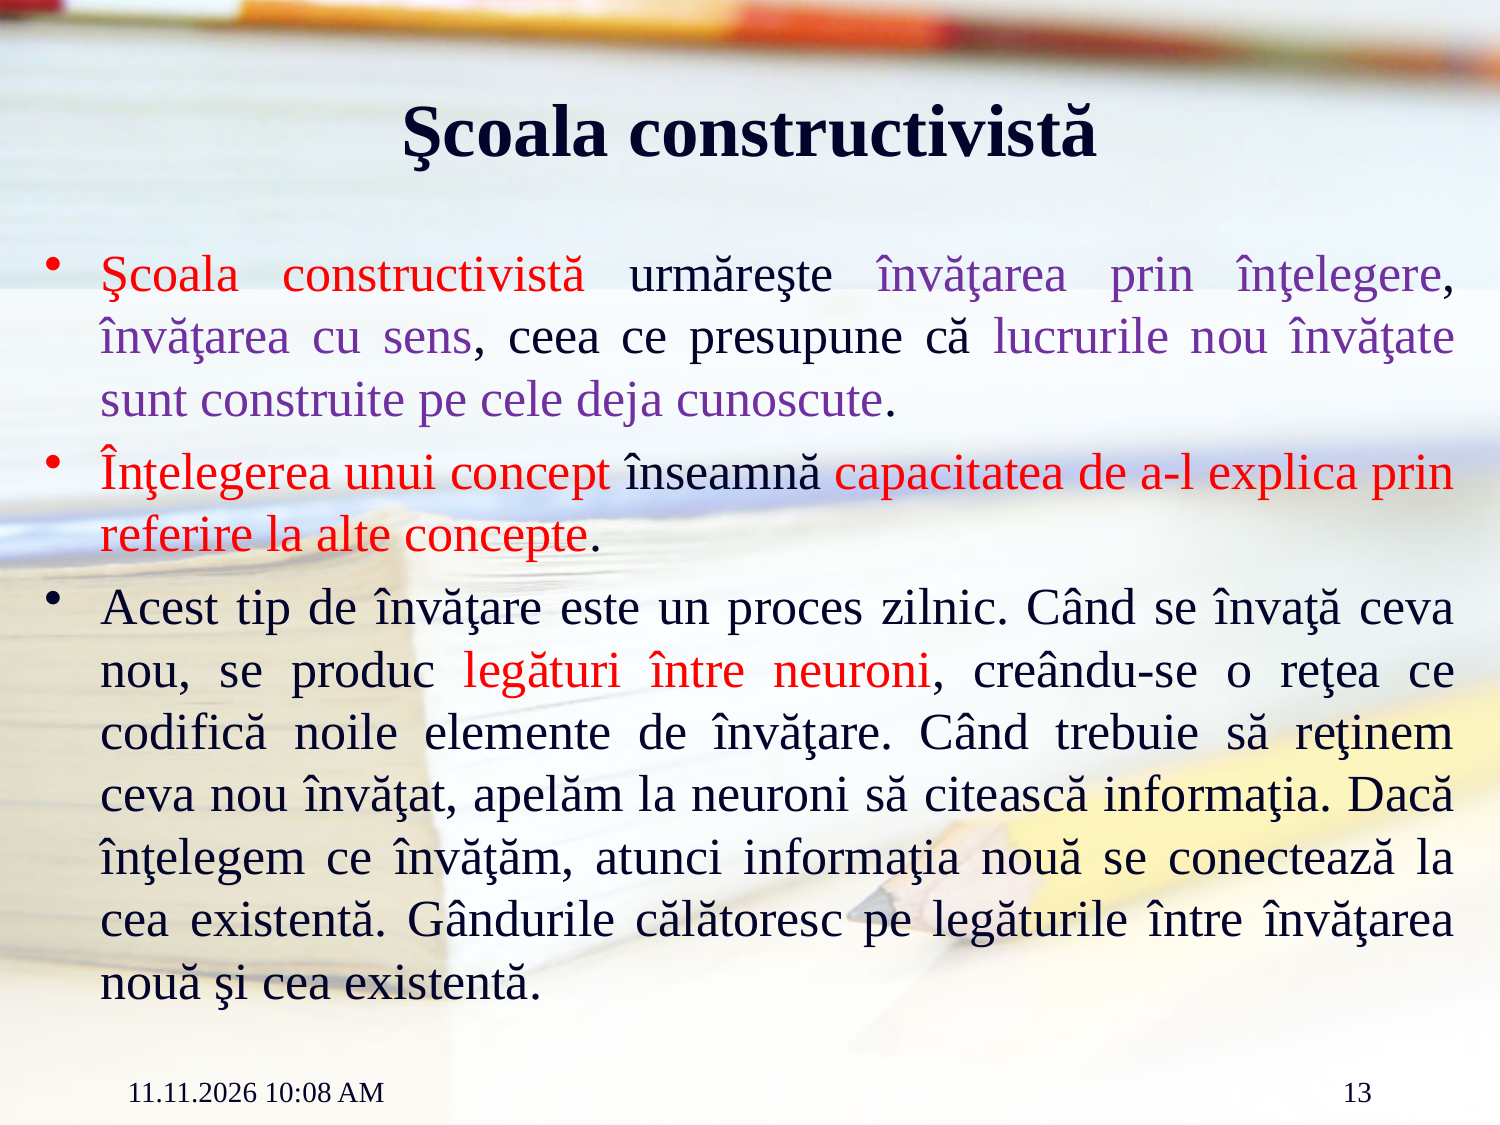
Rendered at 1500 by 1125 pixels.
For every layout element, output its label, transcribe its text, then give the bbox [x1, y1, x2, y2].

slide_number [112, 1065, 426, 1114]
picture [0, 0, 1500, 1125]
slide_number 13 [1074, 1065, 1388, 1114]
title Şcoala constructivistă [29, 32, 1471, 221]
list Şcoala constructivistă urmăreşte învăţarea prin înţelegere, învăţarea cu sens, ceea ce presupune că lucrurile nou învăţate sunt construite pe cele deja cunoscute. Înţelegerea unui concept înseamnă capacitatea de a-l explica prin referire la alte concepte. Acest tip de învăţare este un proces zilnic. Când se învaţă ceva nou, se produc legături între neuroni, creându-se o reţea ce codifică noile elemente de învăţare. Când trebuie să reţinem ceva nou învăţat, apelăm la neuroni să citească informaţia. Dacă înţelegem ce învăţăm, atunci informaţia nouă se conectează la cea existentă. Gândurile călătoresc pe legăturile între învăţarea nouă şi cea existentă. [29, 231, 1471, 1044]
